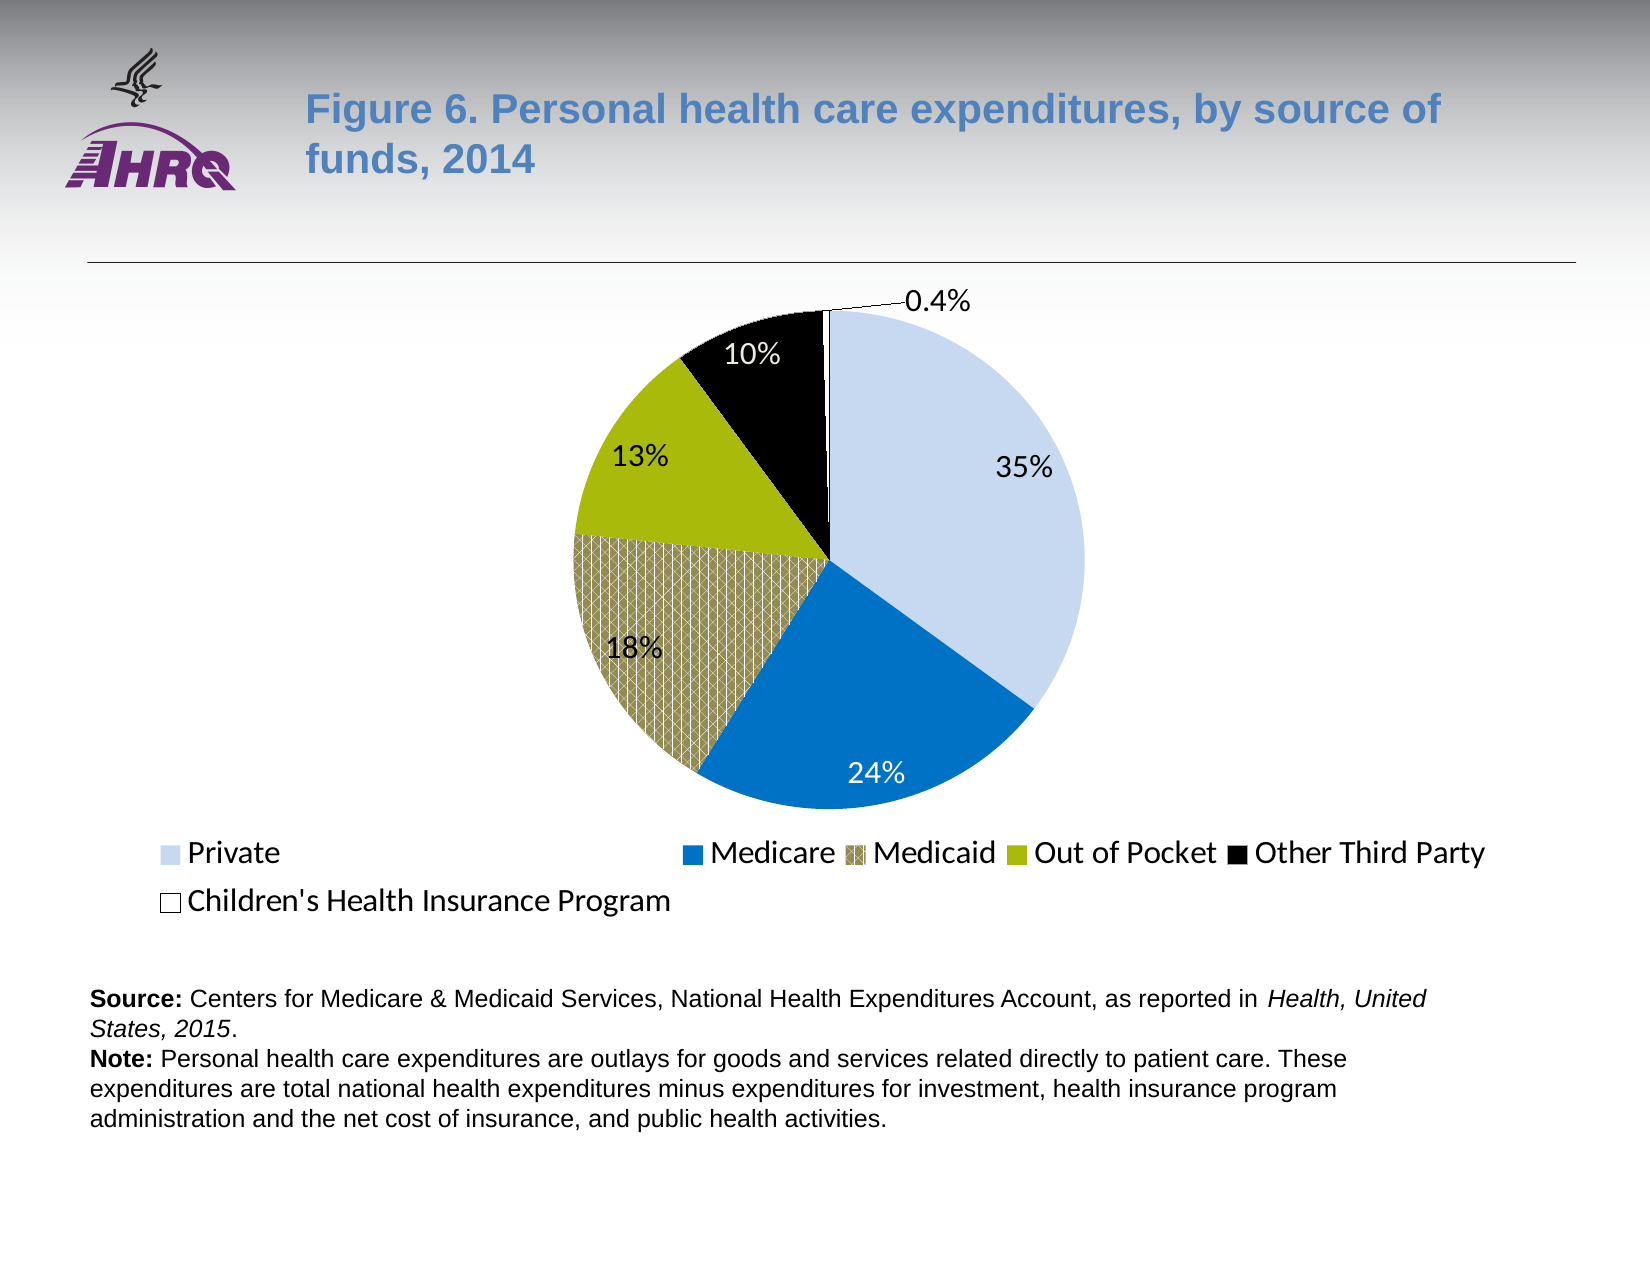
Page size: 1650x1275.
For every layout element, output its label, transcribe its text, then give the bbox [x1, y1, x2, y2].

title Figure 6. Personal health care expenditures, by source of funds, 2014 [288, 51, 1568, 213]
chart [149, 269, 1501, 946]
picture [0, 0, 1650, 1275]
text_box Source: Centers for Medicare & Medicaid Services, National Health Expenditures Account, as reported in Health, United States, 2015. Note: Personal health care expenditures are outlays for goods and services related directly to patient care. These expenditures are total national health expenditures minus expenditures for investment, health insurance program administration and the net cost of insurance, and public health activities. [74, 975, 1500, 1140]
